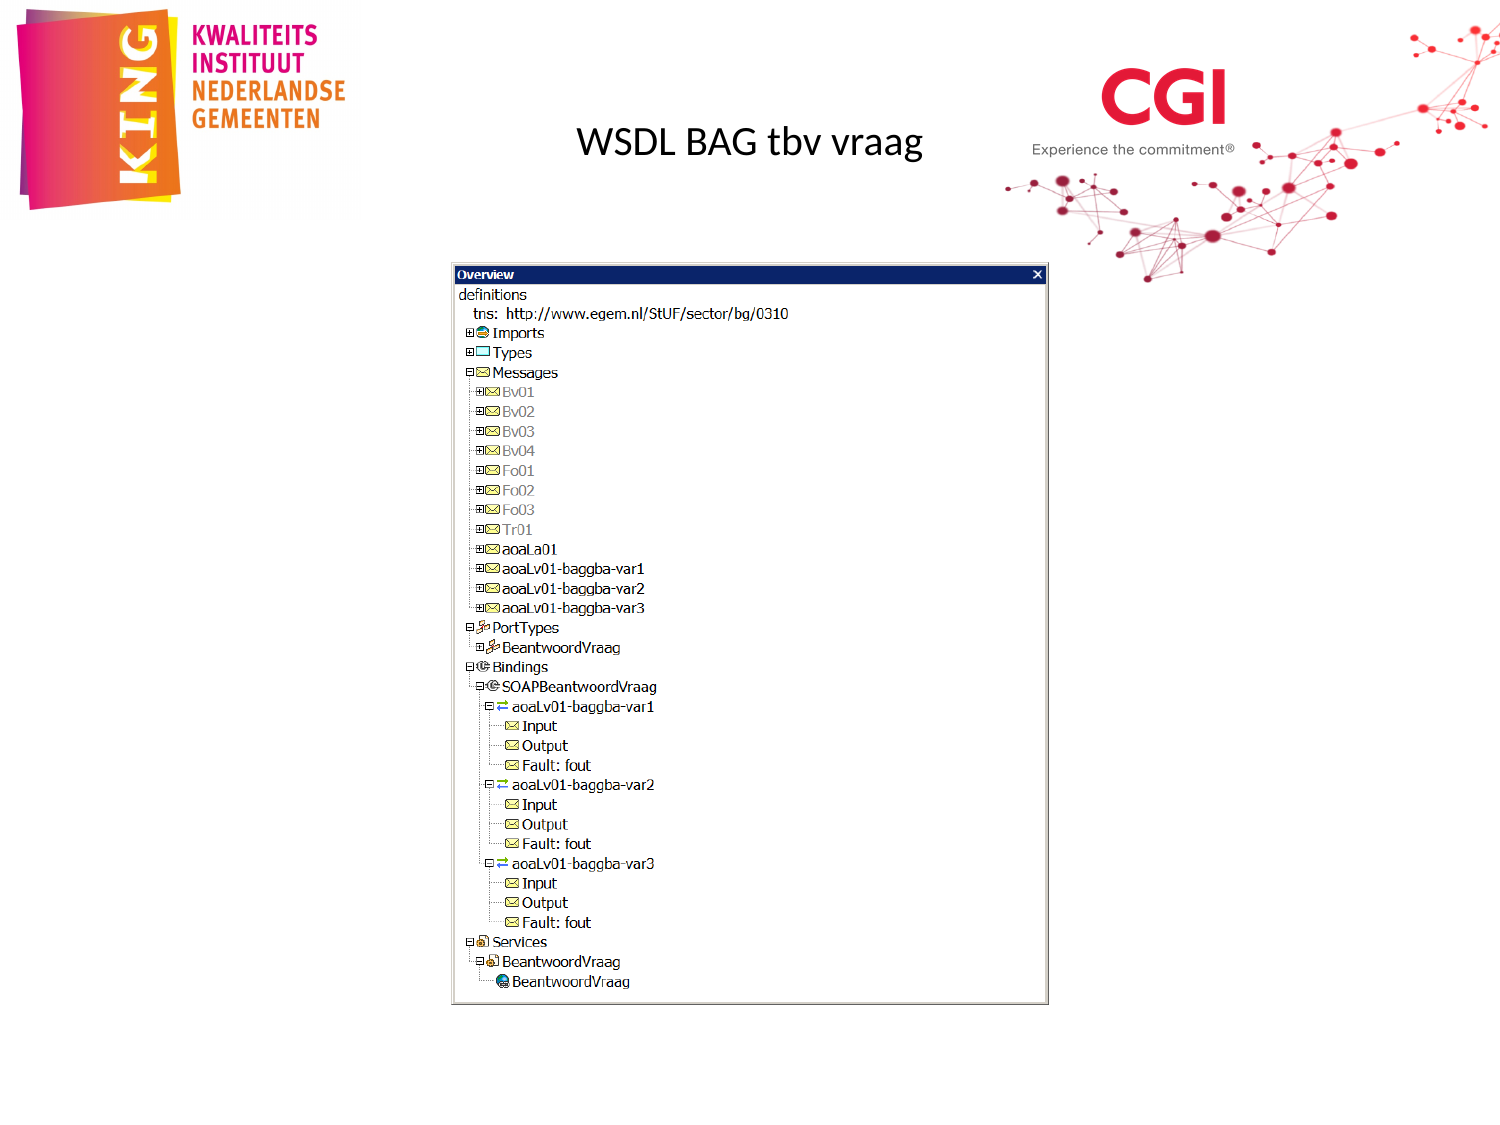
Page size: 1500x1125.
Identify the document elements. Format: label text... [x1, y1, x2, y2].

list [451, 262, 1049, 1006]
picture [0, 0, 361, 221]
title WSDL BAG tbv vraag [75, 45, 980, 233]
picture [985, 0, 1500, 302]
